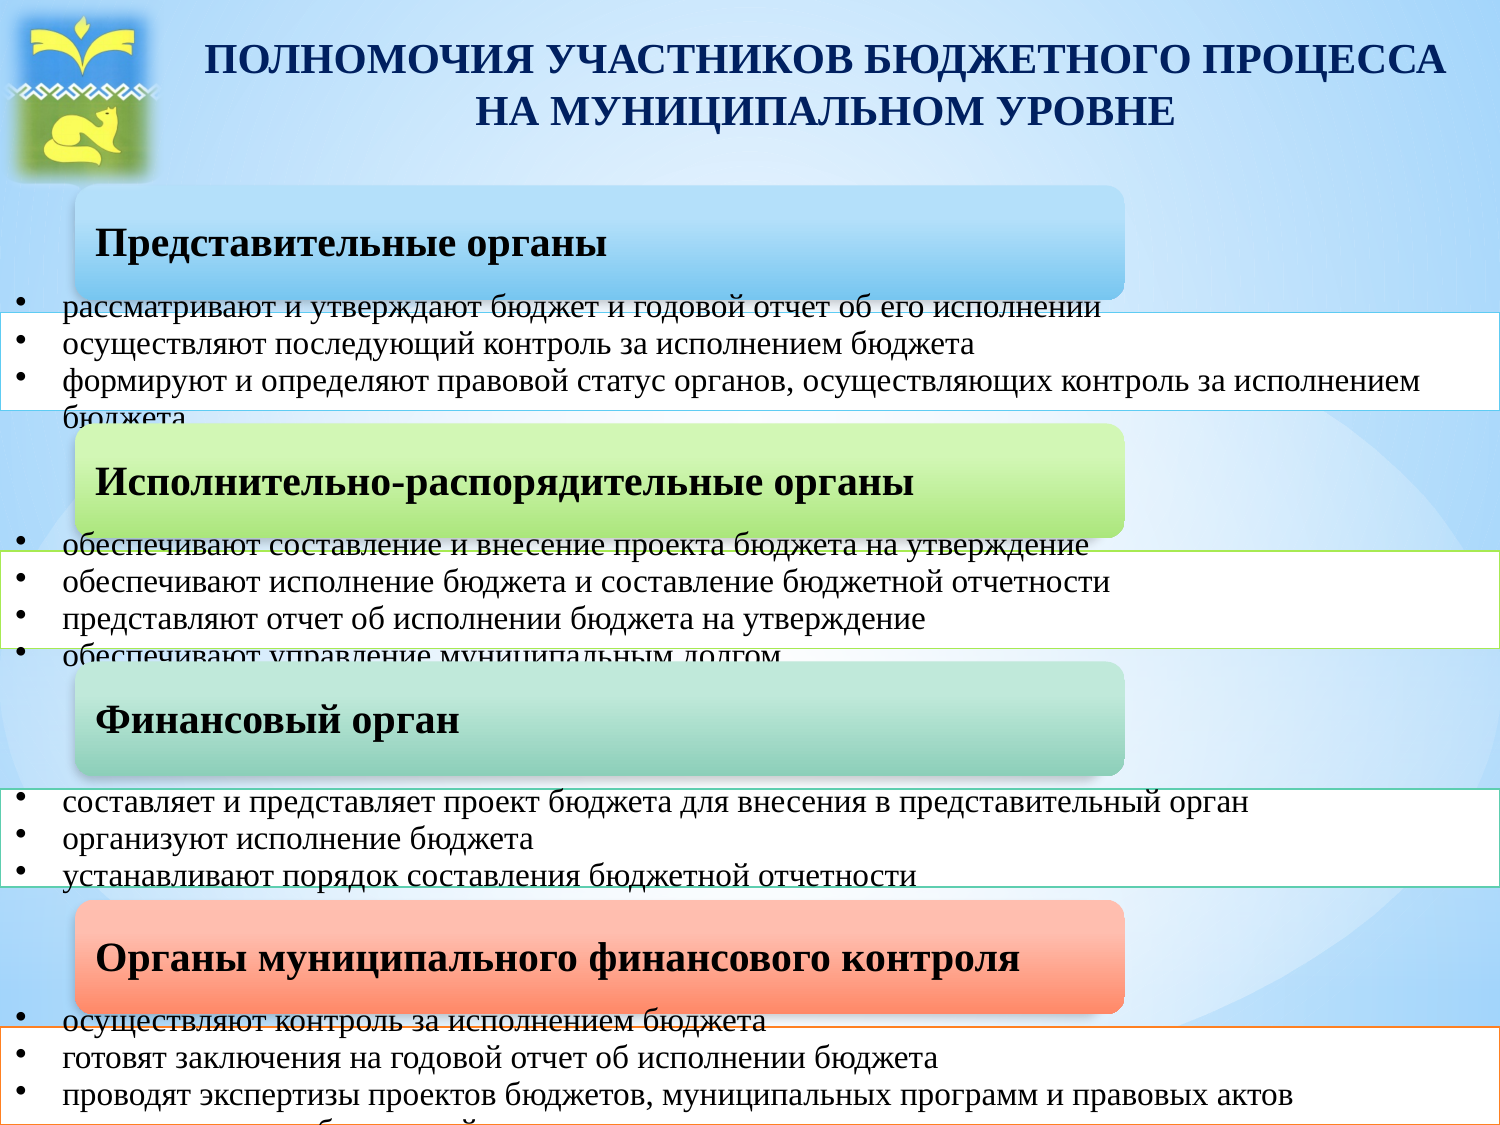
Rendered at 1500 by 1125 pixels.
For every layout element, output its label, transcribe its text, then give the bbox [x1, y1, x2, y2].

title ПОЛНОМОЧИЯ УЧАСТНИКОВ БЮДЖЕТНОГО ПРОЦЕССА НА МУНИЦИПАЛЬНОМ УРОВНЕ [169, 23, 1500, 142]
picture [0, 0, 165, 194]
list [0, 172, 1500, 1125]
